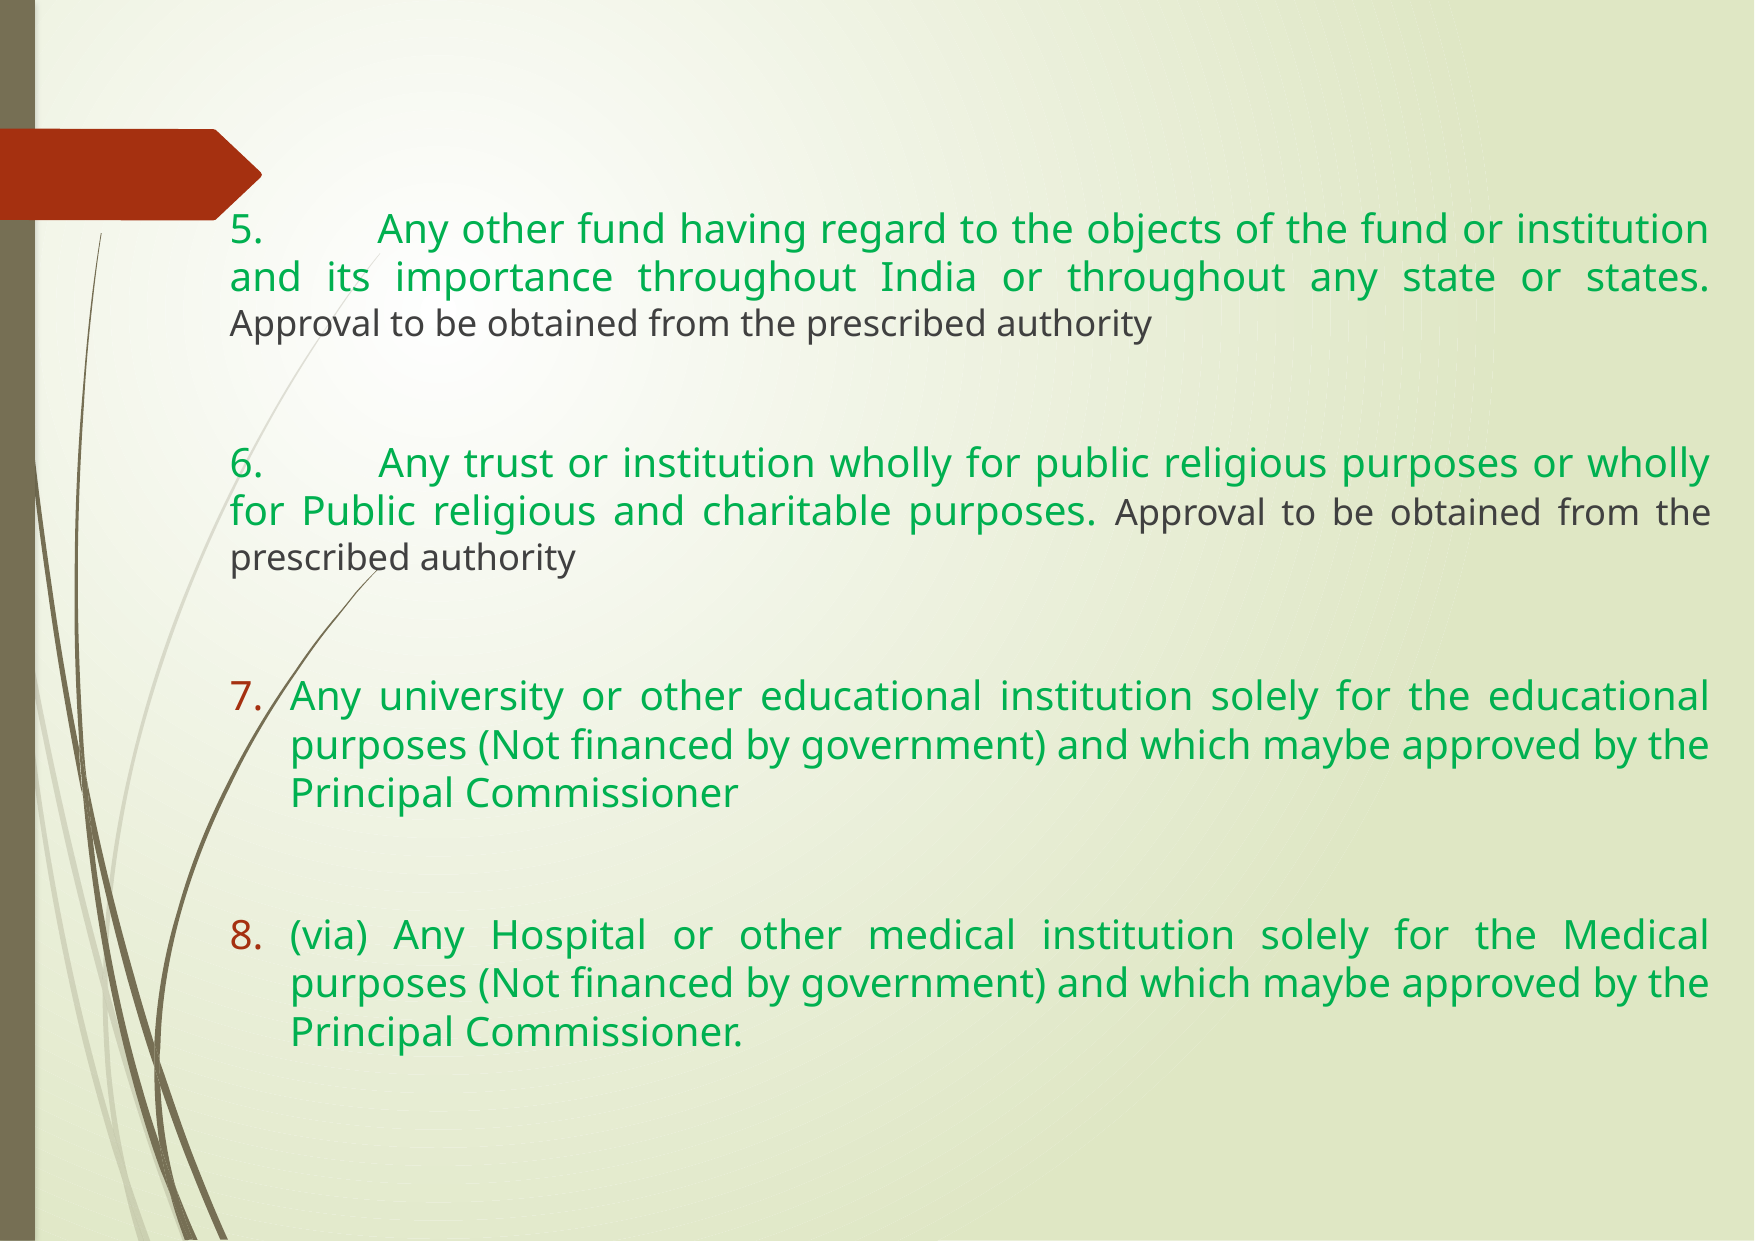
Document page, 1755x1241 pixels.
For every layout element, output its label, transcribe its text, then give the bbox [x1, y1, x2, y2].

list 5. Any other fund having regard to the objects of the fund or institution and its importance throughout India or throughout any state or states. Approval to be obtained from the prescribed authority 6. Any trust or institution wholly for public religious purposes or wholly for Public religious and charitable purposes. Approval to be obtained from the prescribed authority Any university or other educational institution solely for the educational purposes (Not financed by government) and which maybe approved by the Principal Commissioner (via) Any Hospital or other medical institution solely for the Medical purposes (Not financed by government) and which maybe approved by the Principal Commissioner. [214, 195, 1728, 1070]
